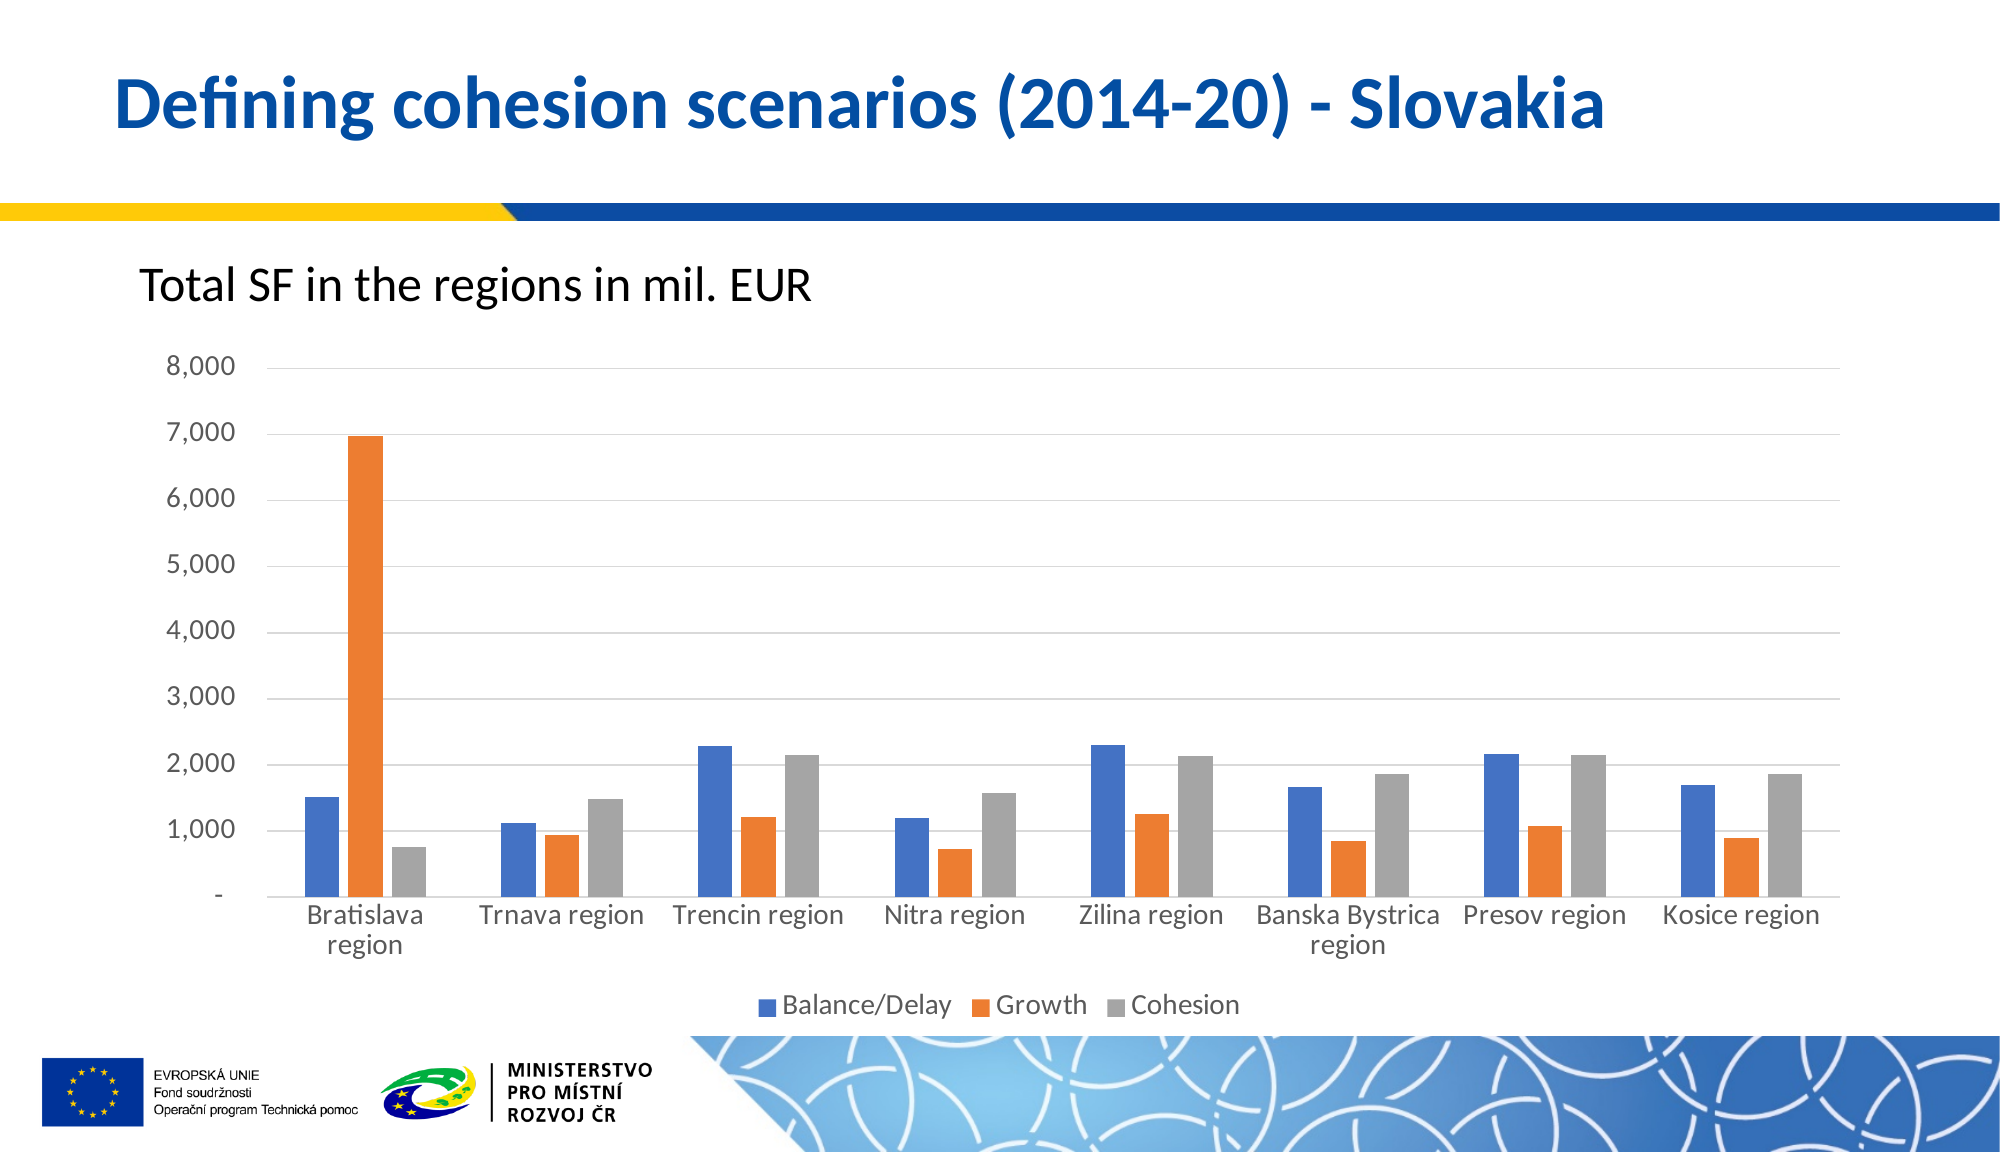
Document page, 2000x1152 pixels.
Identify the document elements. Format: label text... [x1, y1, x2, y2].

text_box Total SF in the regions in mil. EUR [124, 243, 929, 319]
picture [19, 1035, 674, 1149]
chart [124, 339, 1876, 1030]
picture [0, 203, 2000, 221]
picture [680, 1036, 2000, 1152]
title Defining cohesion scenarios (2014-20) - Slovakia [99, 46, 1900, 198]
